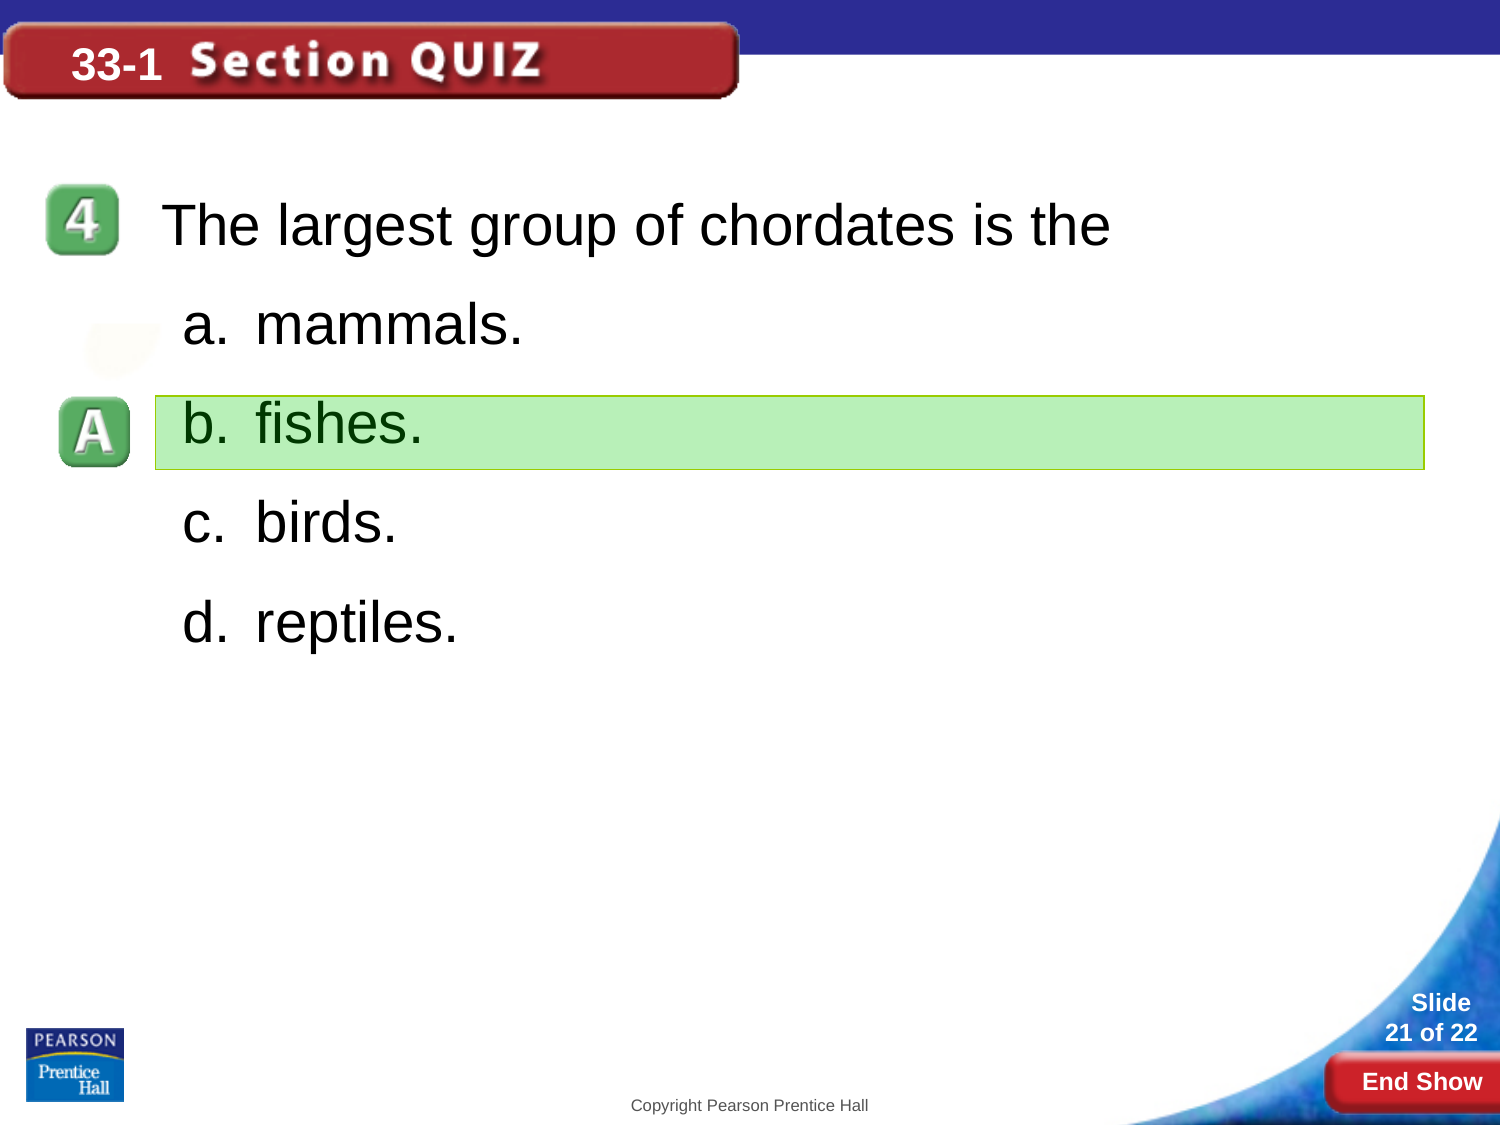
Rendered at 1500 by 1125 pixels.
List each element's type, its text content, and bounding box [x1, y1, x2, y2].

text_box [155, 395, 1424, 470]
picture [38, 178, 136, 264]
picture [49, 390, 146, 476]
list The largest group of chordates is the mammals. fishes. birds. reptiles. [44, 179, 1440, 888]
footer Copyright Pearson Prentice Hall [512, 1087, 988, 1113]
picture [0, 0, 1500, 1125]
title 33-1 [2, 26, 179, 98]
